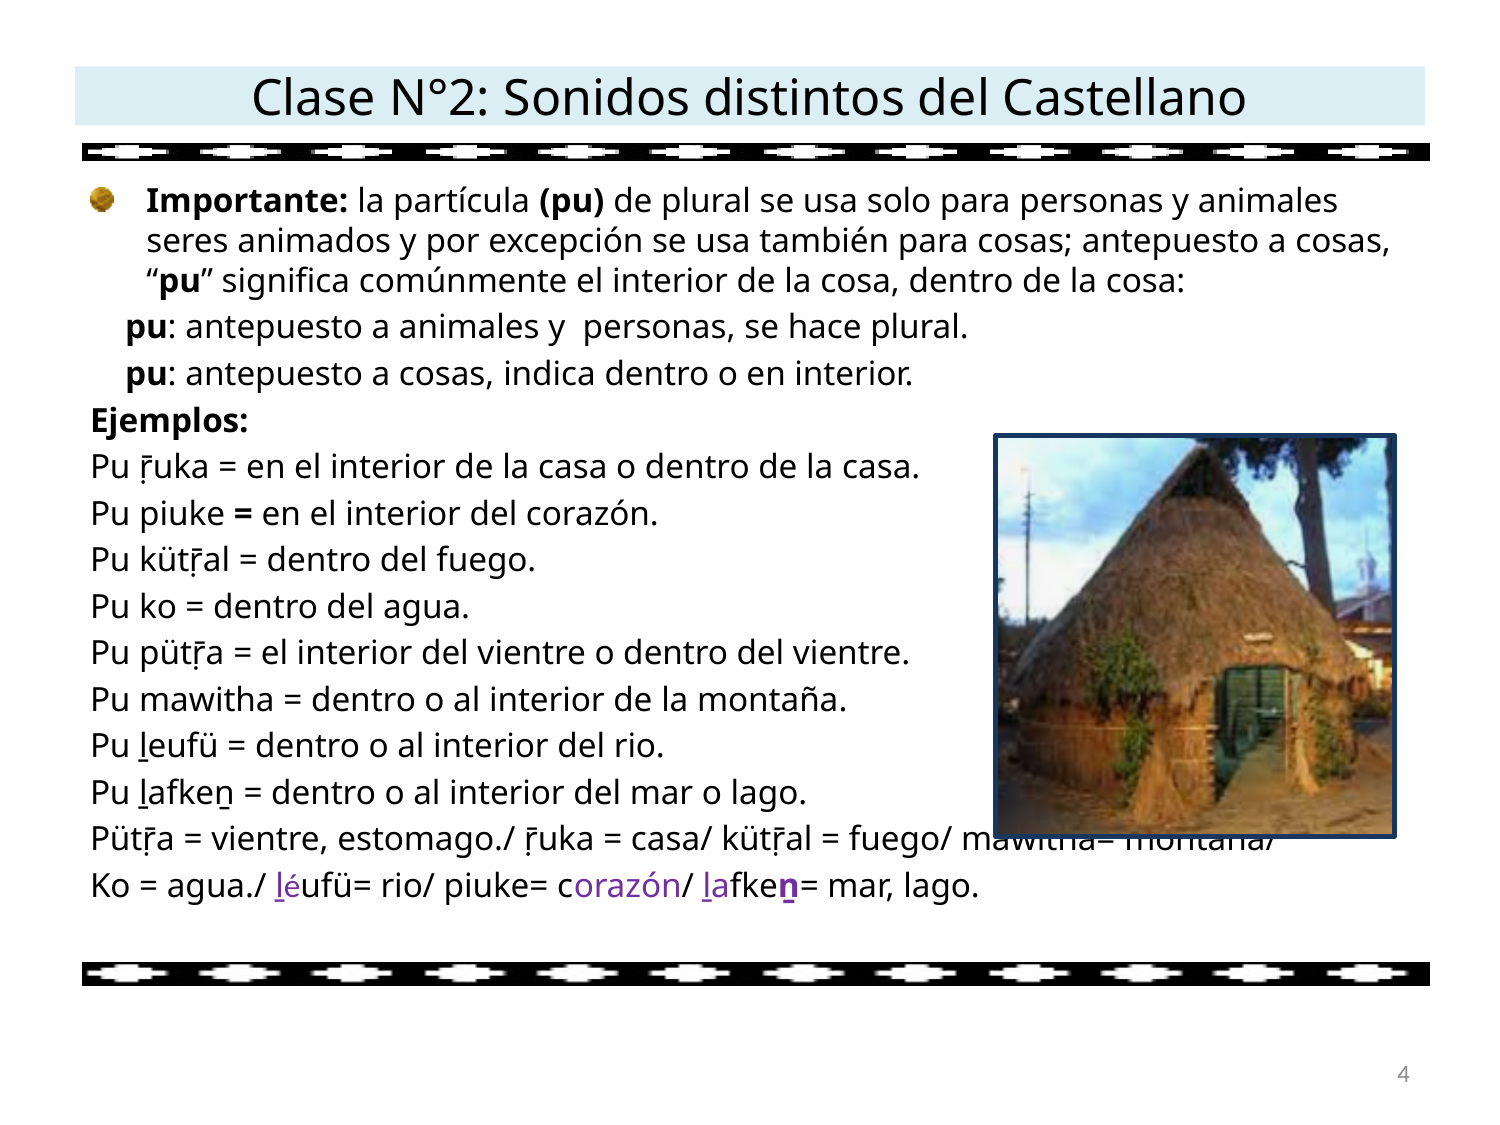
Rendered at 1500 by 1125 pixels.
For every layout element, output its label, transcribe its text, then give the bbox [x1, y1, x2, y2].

picture [997, 437, 1393, 835]
list Importante: la partícula (pu) de plural se usa solo para personas y animales seres animados y por excepción se usa también para cosas; antepuesto a cosas, “pu” significa comúnmente el interior de la cosa, dentro de la cosa: pu: antepuesto a animales y personas, se hace plural. pu: antepuesto a cosas, indica dentro o en interior. Ejemplos: Pu ṝuka = en el interior de la casa o dentro de la casa. Pu piuke = en el interior del corazón. Pu kütṝal = dentro del fuego. Pu ko = dentro del agua. Pu pütṝa = el interior del vientre o dentro del vientre. Pu mawitha = dentro o al interior de la montaña. Pu ḻeufü = dentro o al interior del rio. Pu ḻafkeṉ = dentro o al interior del mar o lago. Pütṝa = vientre, estomago./ ṝuka = casa/ kütṝal = fuego/ mawitha= montaña/ Ko = agua./ ḻéufü= rio/ piuke= corazón/ ḻafkeṉ= mar, lago. [75, 125, 1425, 1005]
title Clase N°2: Sonidos distintos del Castellano [75, 66, 1425, 125]
picture [82, 962, 1430, 986]
picture [82, 142, 1430, 162]
slide_number 4 [1074, 1042, 1425, 1103]
picture [90, 187, 114, 212]
